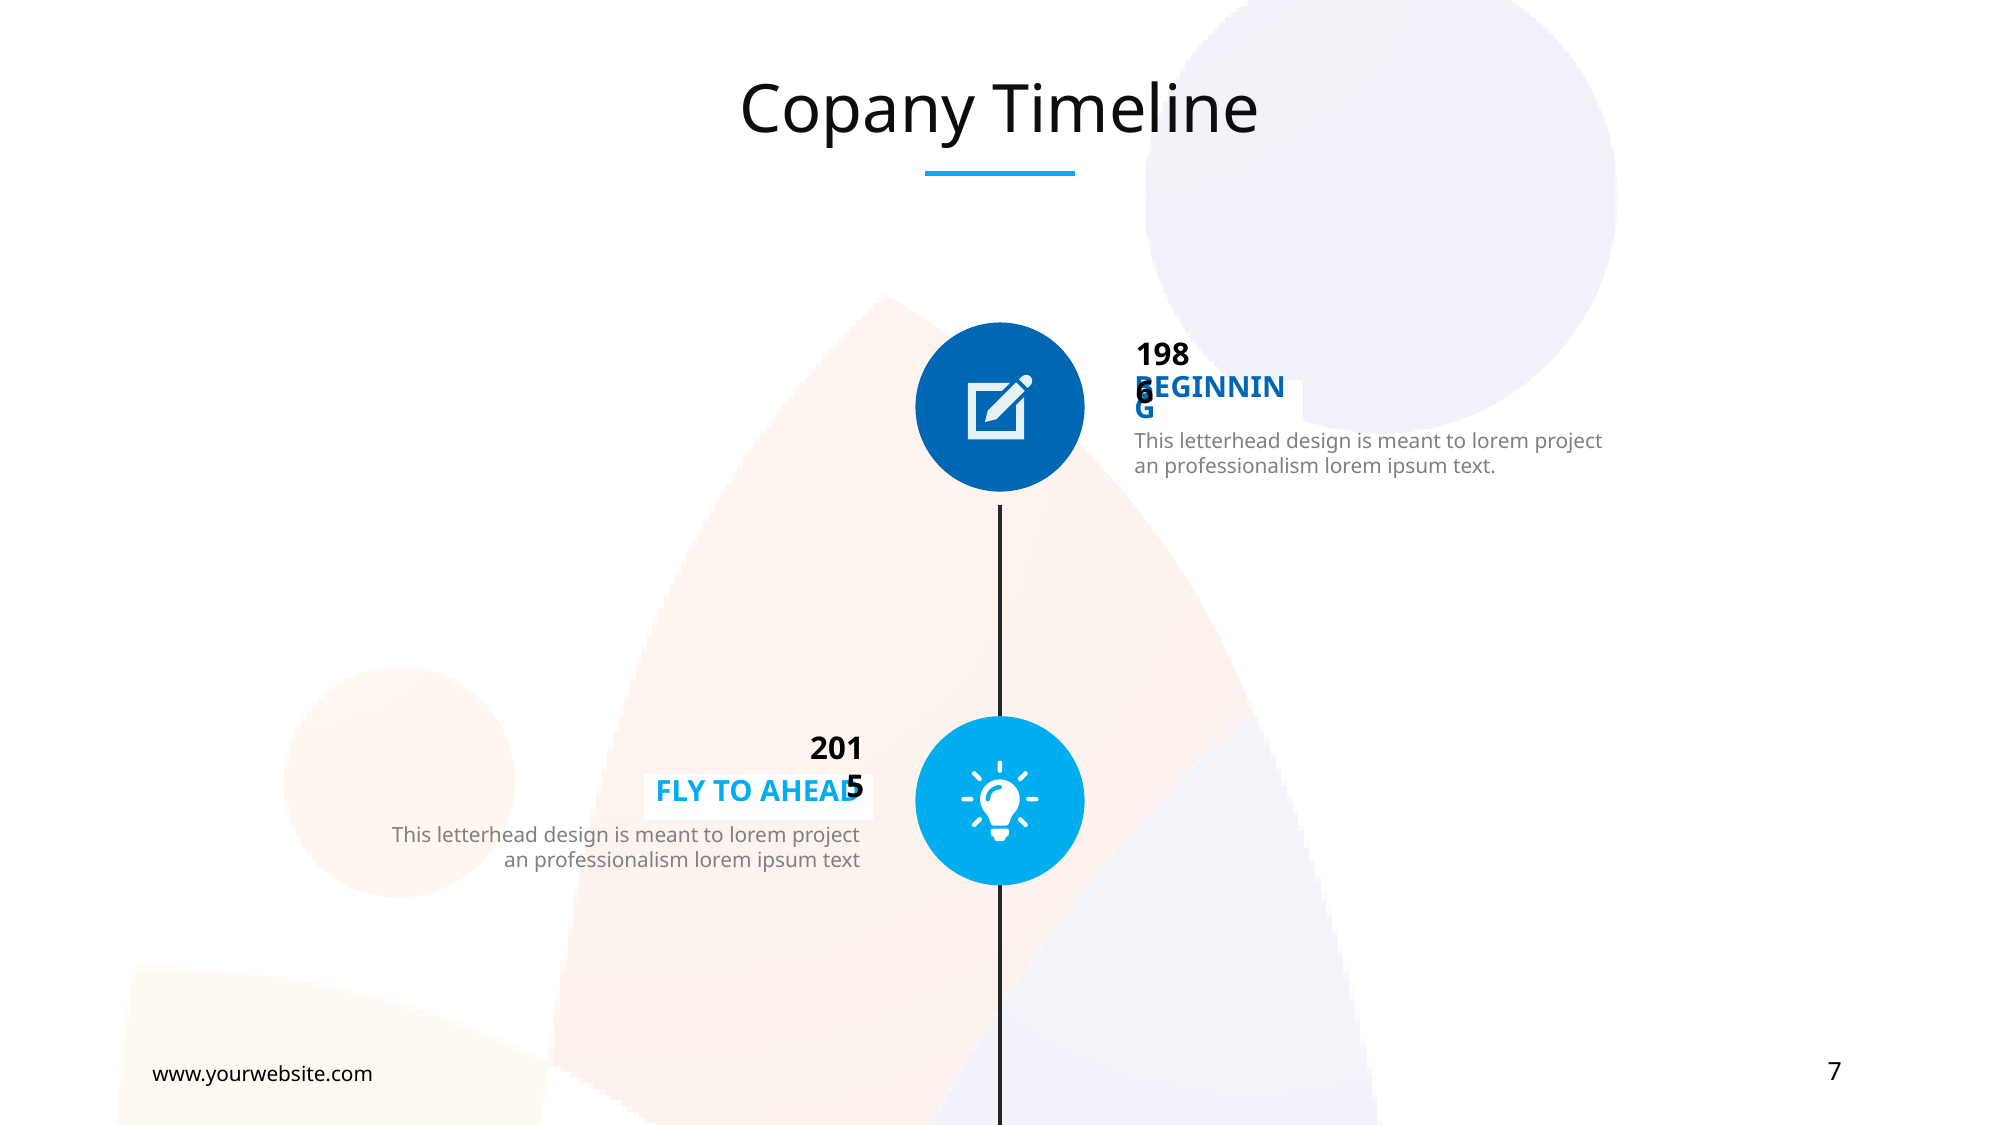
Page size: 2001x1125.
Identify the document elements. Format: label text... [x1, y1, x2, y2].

text_box [990, 828, 999, 842]
text_box [1017, 817, 1028, 828]
text_box [971, 771, 982, 782]
footer www.yourwebsite.com [137, 1042, 415, 1103]
title Copany Timeline [137, 55, 1863, 167]
text_box [961, 796, 974, 802]
text_box [1001, 828, 1010, 842]
text_box [1019, 374, 1033, 388]
text_box [971, 817, 982, 828]
text_box [1026, 796, 1039, 802]
text_box [1017, 771, 1028, 782]
text_box [914, 321, 1086, 493]
slide_number 7 [1807, 1047, 1863, 1098]
text_box [1001, 779, 1020, 826]
text_box [980, 779, 999, 826]
text_box [1001, 715, 1086, 887]
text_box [378, 720, 879, 881]
text_box [967, 382, 1025, 440]
text_box [914, 715, 999, 887]
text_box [1120, 327, 1616, 487]
text_box [0, 0, 2000, 1125]
